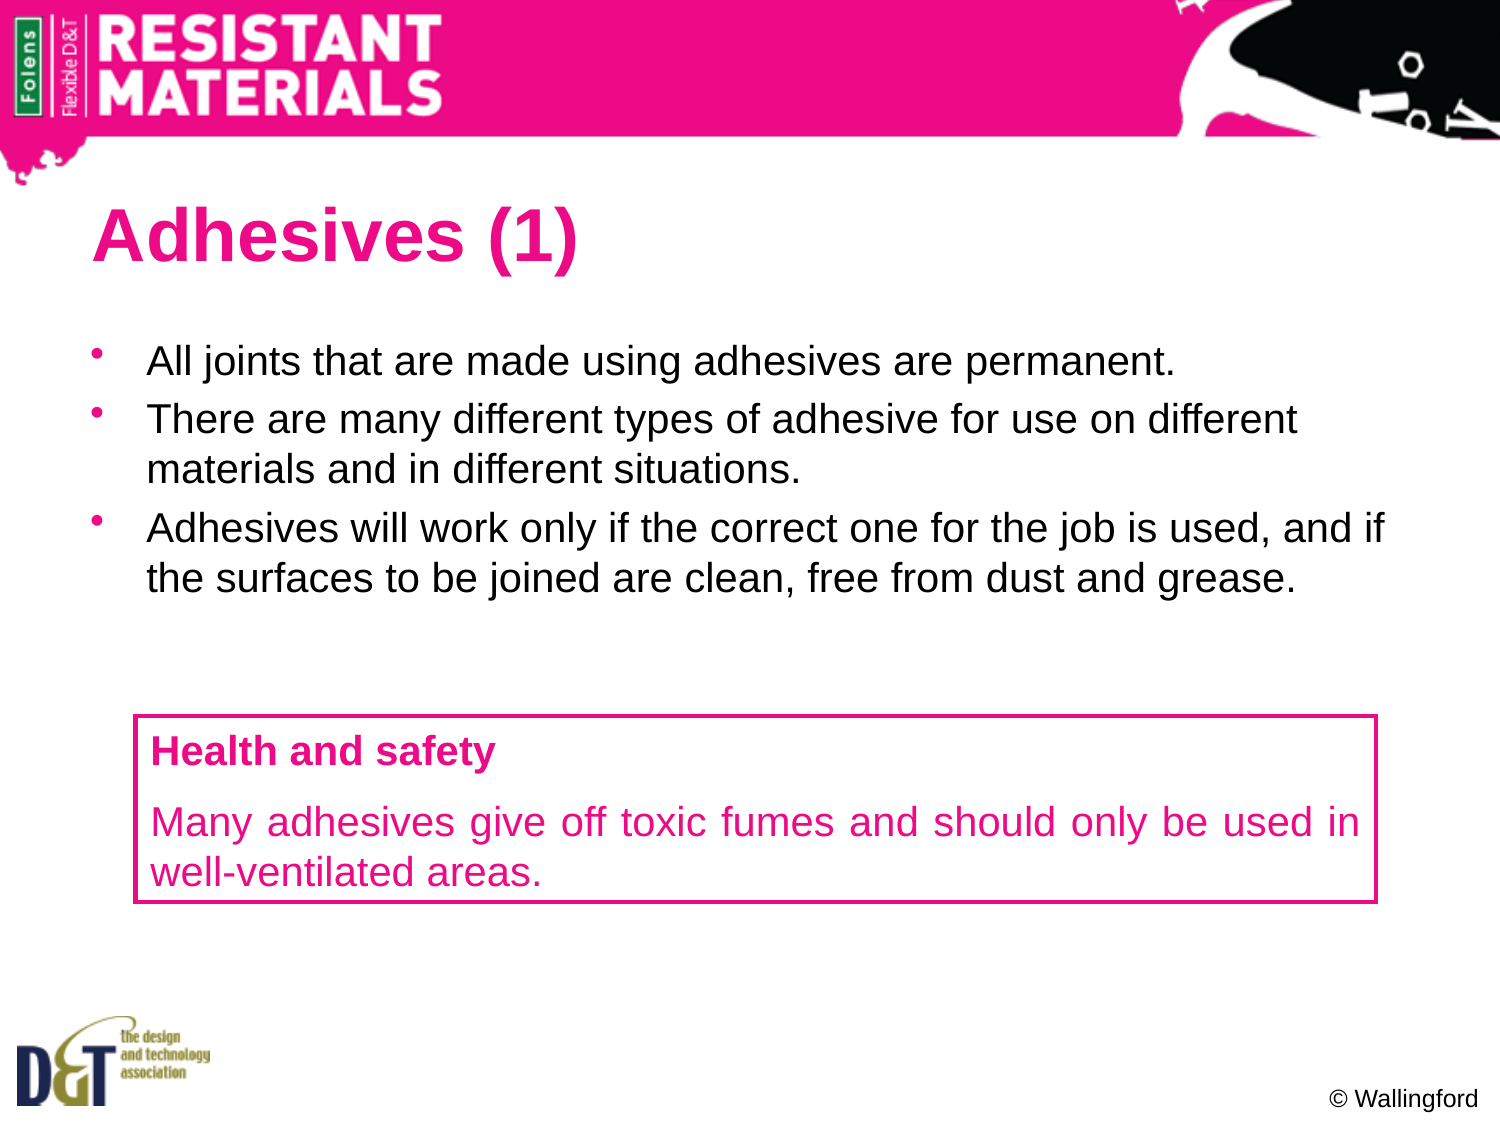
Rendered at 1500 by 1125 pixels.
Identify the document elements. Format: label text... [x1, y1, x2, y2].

text_box Health and safety Many adhesives give off toxic fumes and should only be used in well-ventilated areas. [135, 716, 1376, 902]
list All joints that are made using adhesives are permanent. There are many different types of adhesive for use on different materials and in different situations. Adhesives will work only if the correct one for the job is used, and if the surfaces to be joined are clean, free from dust and grease. [75, 326, 1425, 1005]
text_box © Wallingford [1257, 1074, 1495, 1125]
title Adhesives (1) [76, 160, 1427, 301]
picture [0, 0, 1500, 1125]
